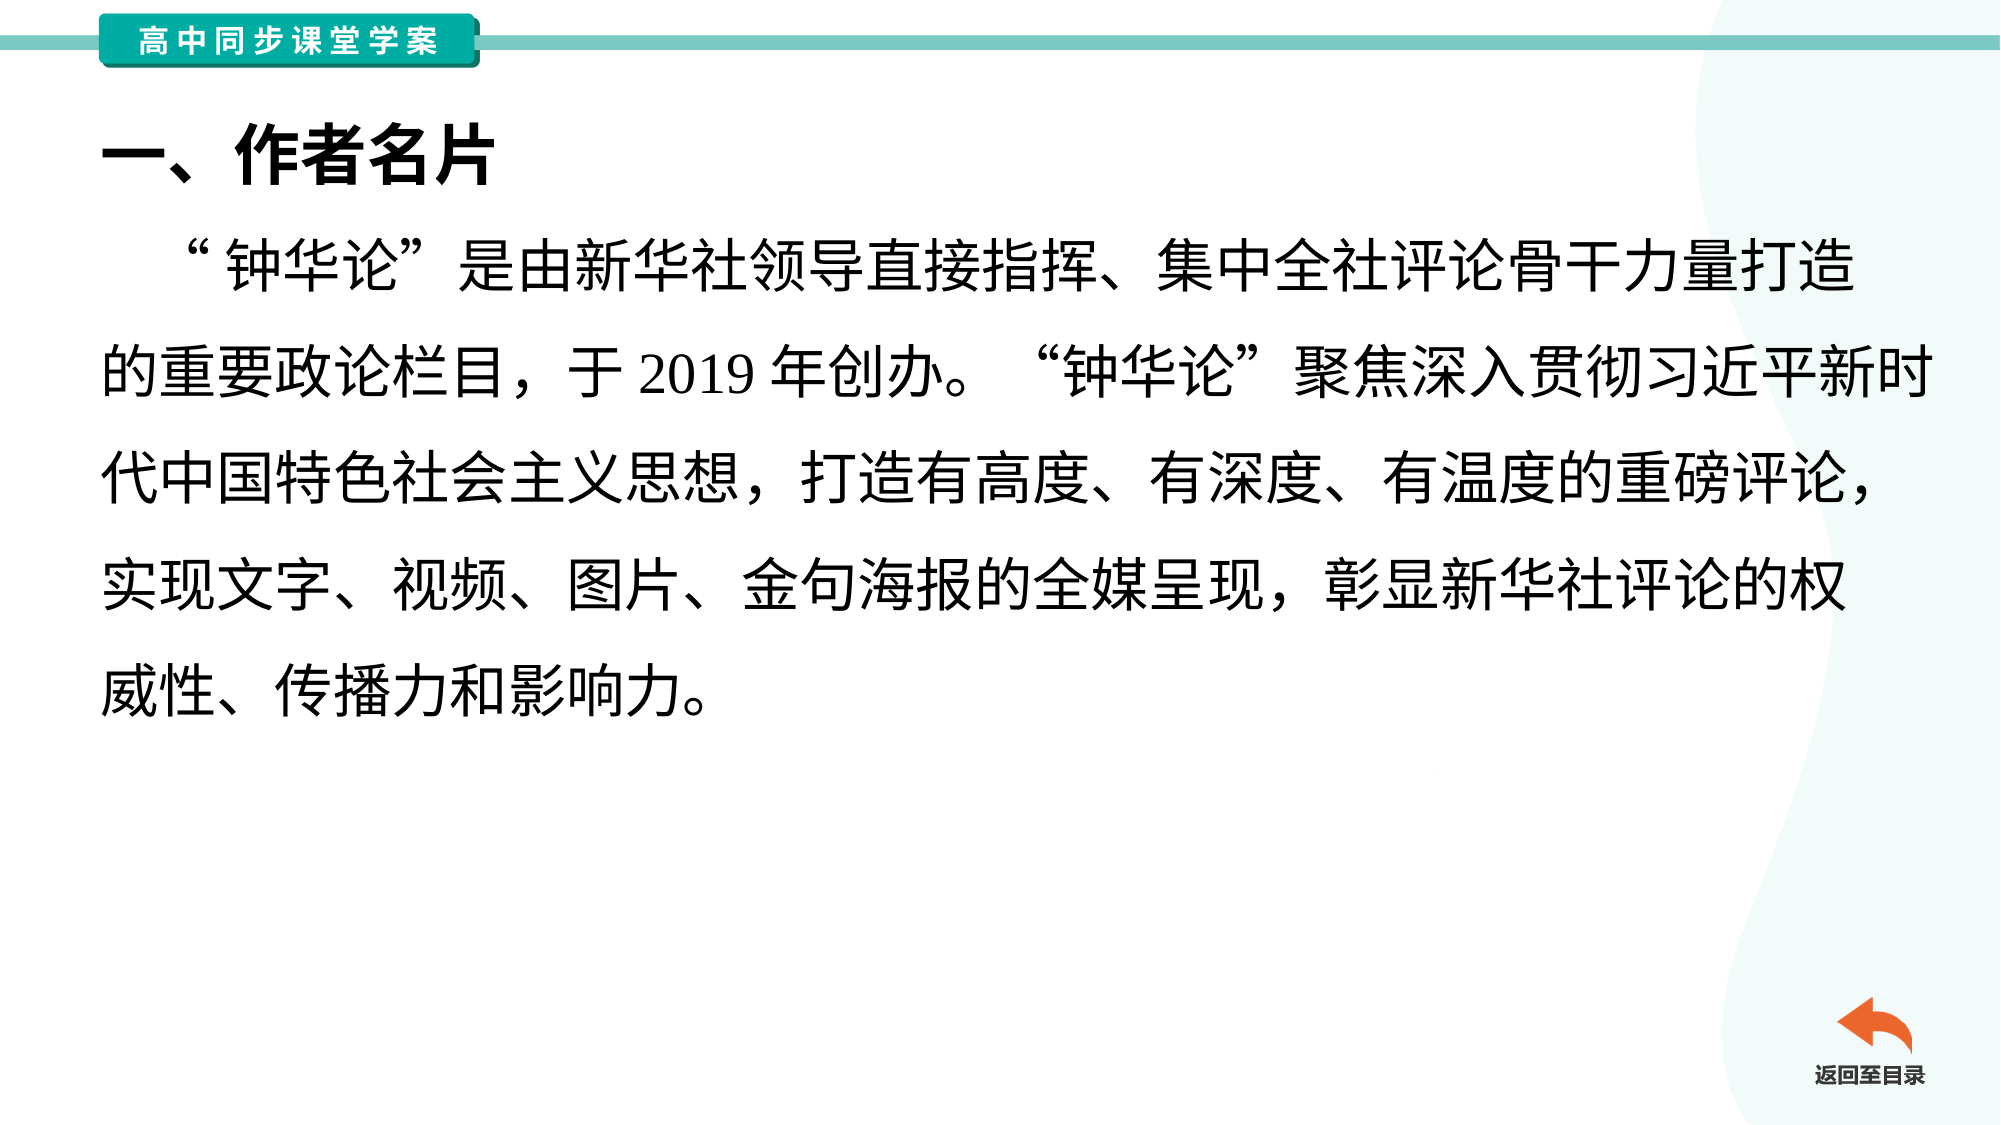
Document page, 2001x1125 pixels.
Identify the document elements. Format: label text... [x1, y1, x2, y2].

picture [0, 0, 2000, 1125]
text_box 一、作者名片 [100, 76, 1899, 192]
text_box “钟华论”是由新华社领导直接指挥、集中全社评论骨干力量打造 的重要政论栏目，于2019年创办。“钟华论”聚焦深入贯彻习近平新时 代中国特色社会主义思想，打造有高度、有深度、有温度的重磅评论， 实现文字、视频、图片、金句海报的全媒呈现，彰显新华社评论的权 威性、传播力和影响力。 [100, 192, 1899, 831]
